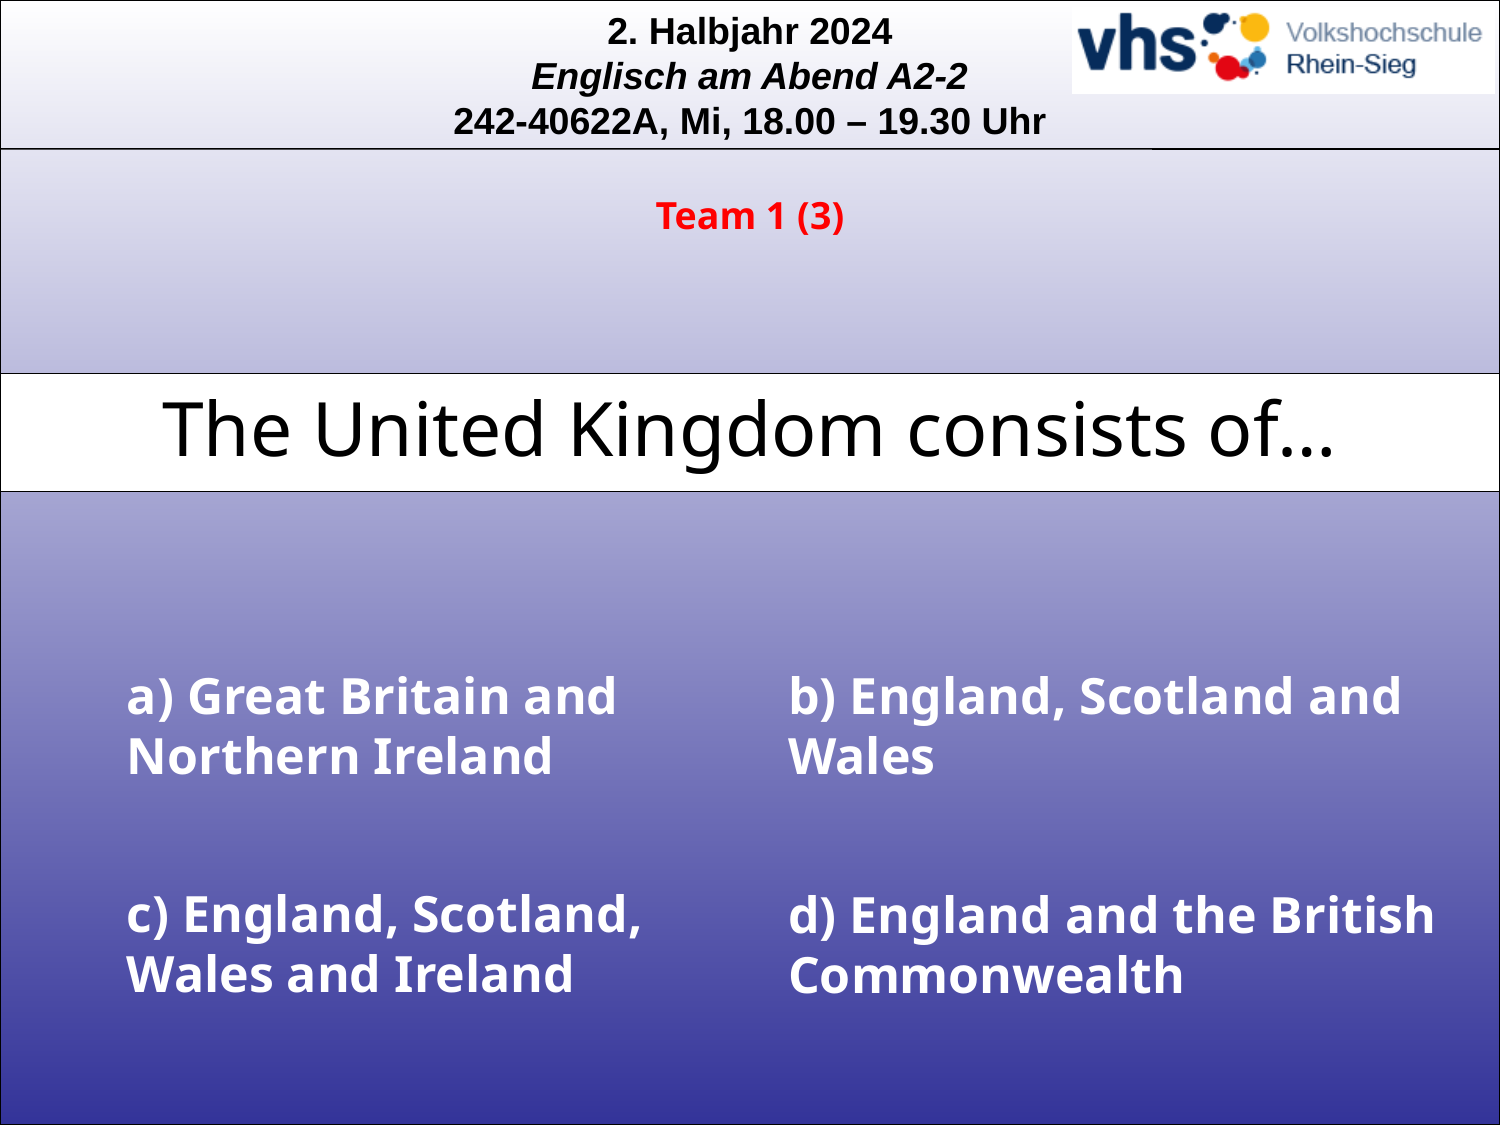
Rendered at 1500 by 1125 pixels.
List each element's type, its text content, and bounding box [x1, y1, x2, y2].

text_box c) England, Scotland, Wales and Ireland [112, 875, 798, 1010]
picture [1072, 7, 1495, 94]
text_box d) England and the British Commonwealth [773, 876, 1483, 1012]
text_box b) England, Scotland and Wales [773, 656, 1500, 792]
text_box Team 1 (3) [0, 184, 1500, 245]
text_box a) Great Britain and Northern Ireland [112, 656, 773, 792]
title The United Kingdom consists of… [0, 373, 1500, 492]
